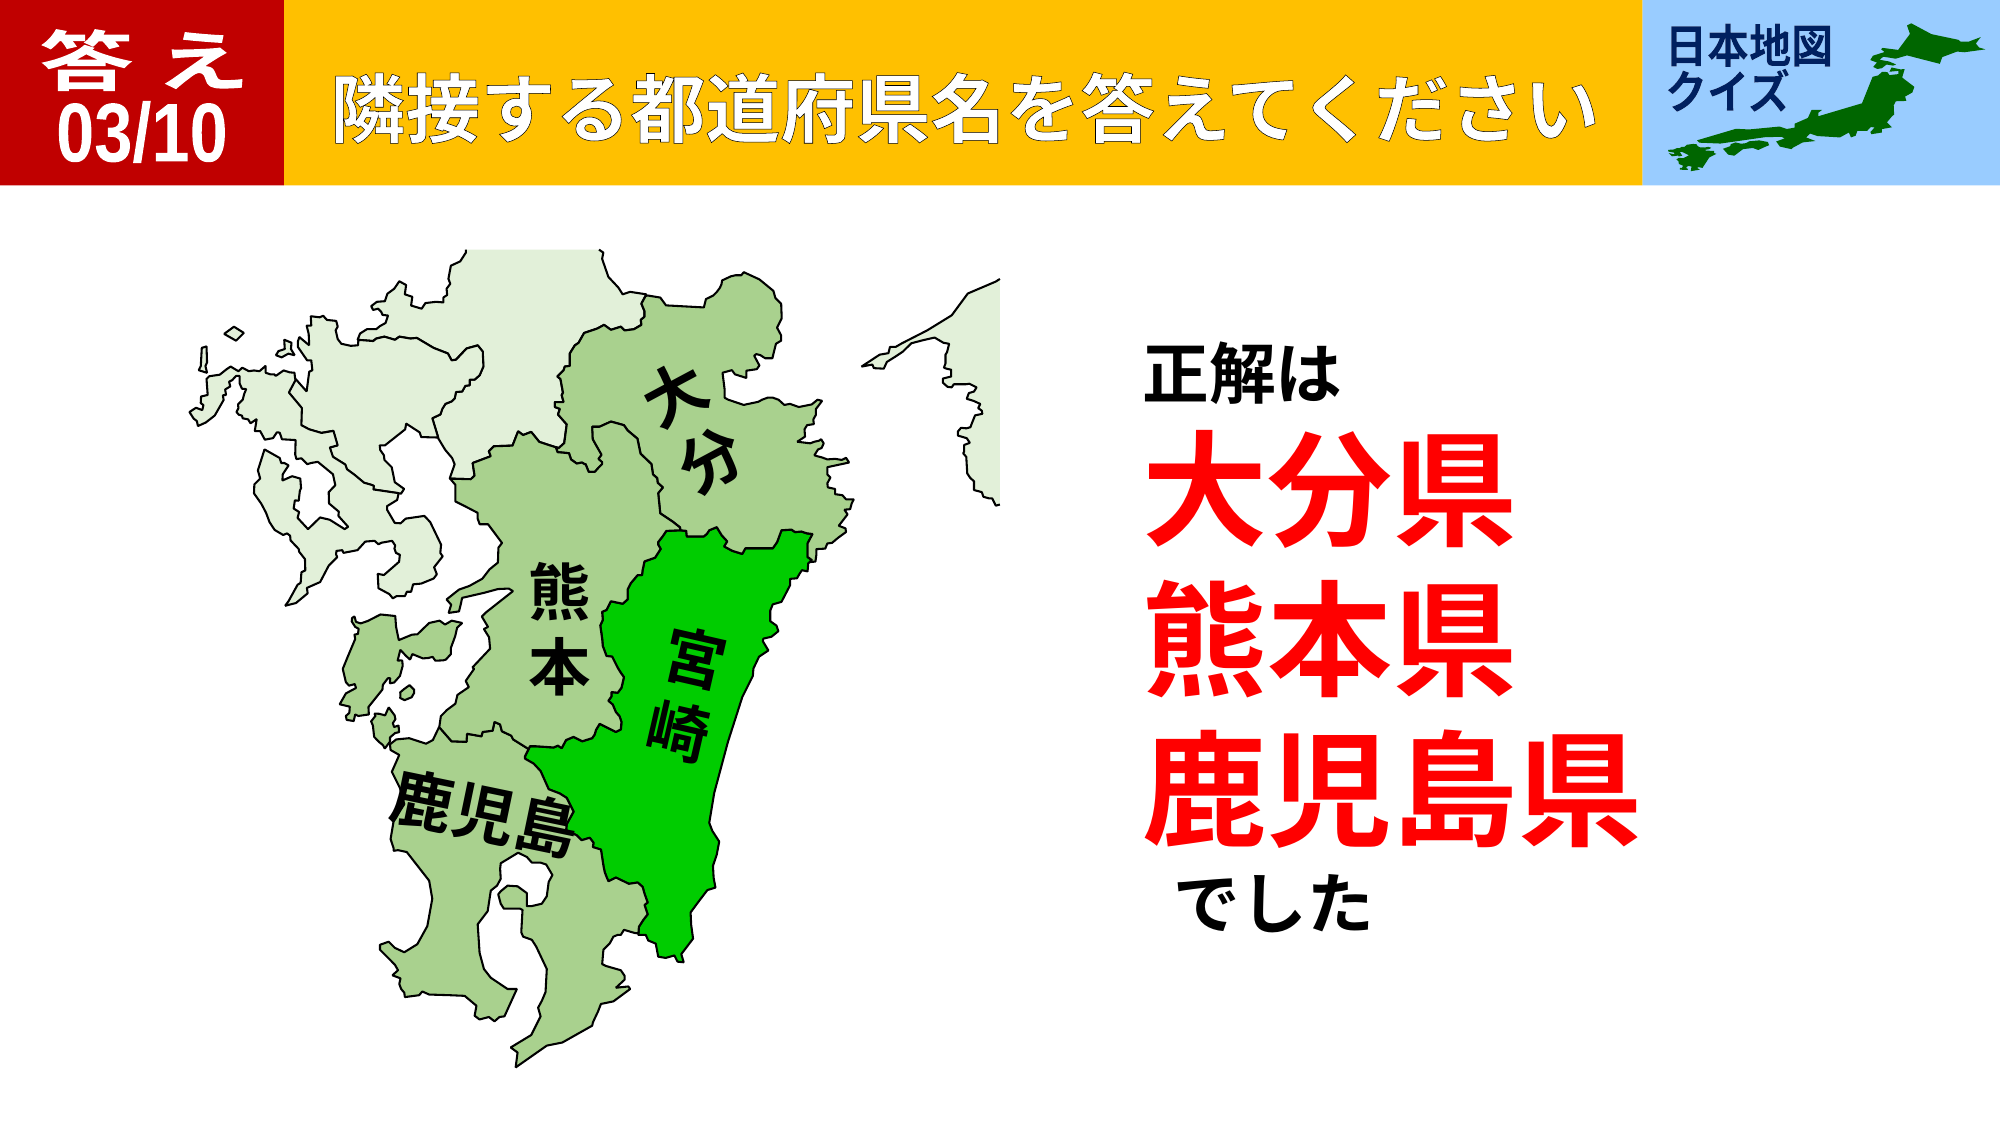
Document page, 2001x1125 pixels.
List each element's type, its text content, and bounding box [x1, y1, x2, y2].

text_box 正解は 大分県 熊本県 鹿児島県 でした [1127, 324, 1658, 950]
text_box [189, 249, 1001, 1068]
